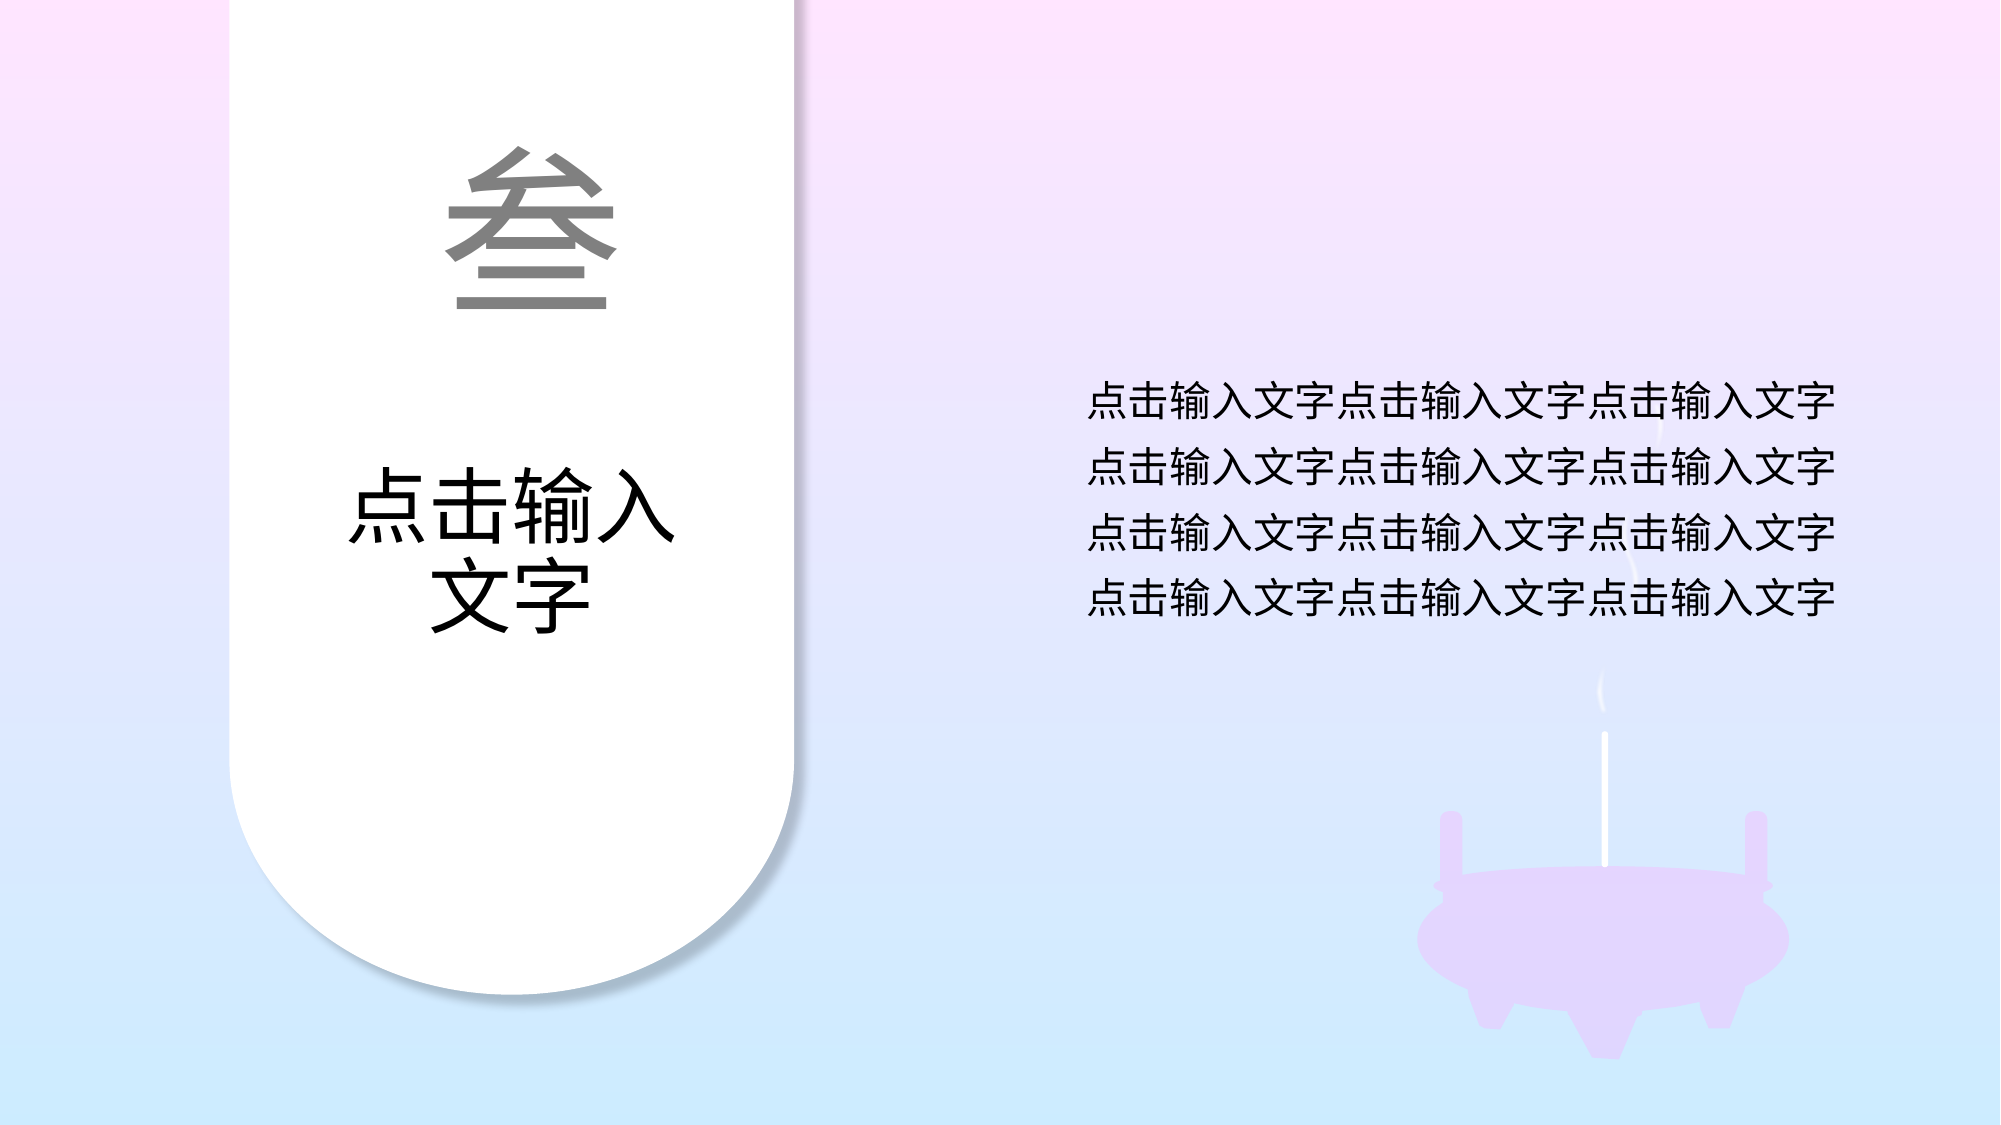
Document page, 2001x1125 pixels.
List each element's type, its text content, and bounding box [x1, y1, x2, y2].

list 点击输入文字 [311, 457, 712, 683]
list 点击输入文字点击输入文字点击输入文字 点击输入文字点击输入文字点击输入文字 点击输入文字点击输入文字点击输入文字 点击输入文字点击输入文字点击输入文字 [1011, 372, 1894, 629]
